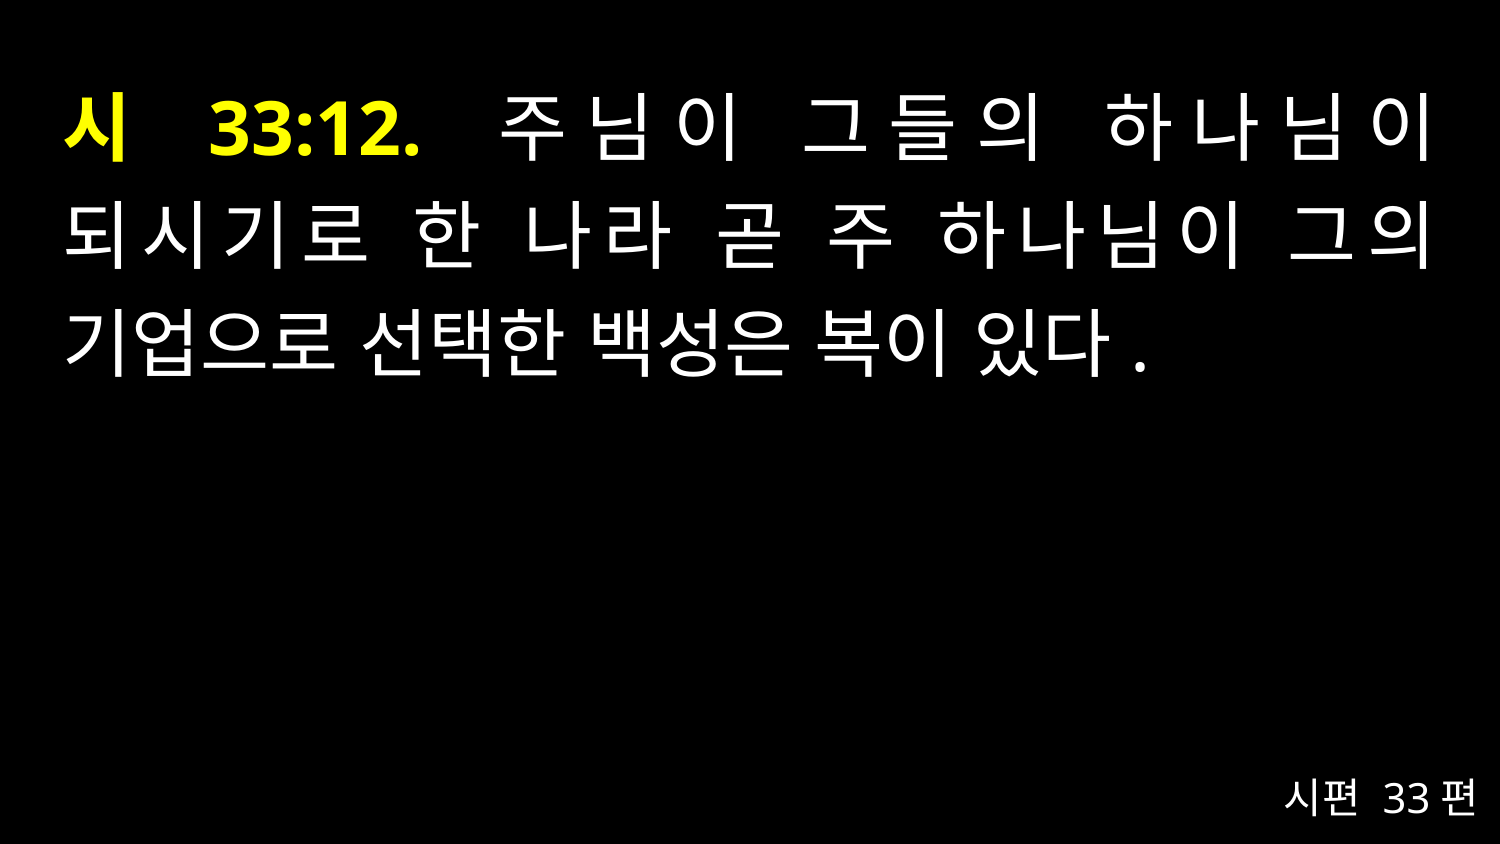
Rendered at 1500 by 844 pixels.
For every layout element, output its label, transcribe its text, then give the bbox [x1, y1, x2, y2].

subtitle 시편 33편 [916, 770, 1500, 844]
title 시 33:12. 주님이 그들의 하나님이 되시기로 한 나라 곧 주 하나님이 그의 기업으로 선택한 백성은 복이 있다. [0, 0, 1500, 844]
